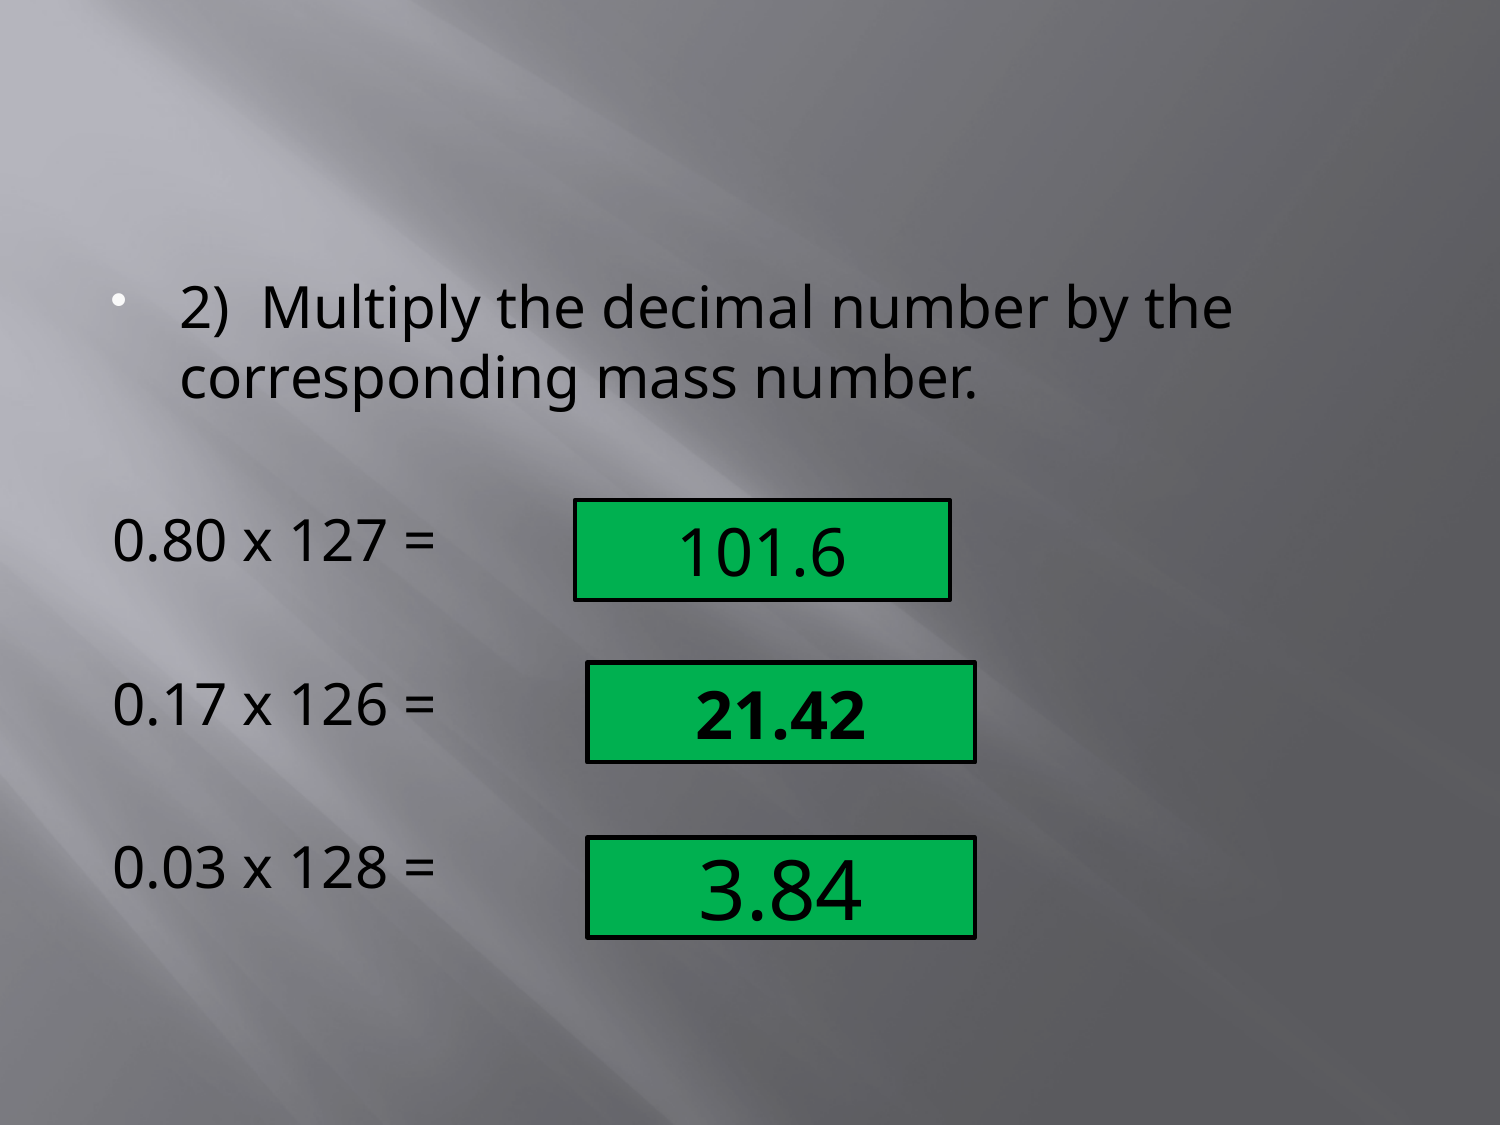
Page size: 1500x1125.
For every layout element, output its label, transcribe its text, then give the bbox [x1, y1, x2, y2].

text_box 21.42 [585, 660, 977, 764]
text_box 101.6 [573, 498, 952, 602]
list 2) Multiply the decimal number by the corresponding mass number. 0.80 x 127 = 0.17 x 126 = 0.03 x 128 = [75, 262, 1425, 1035]
text_box 3.84 [585, 835, 977, 940]
